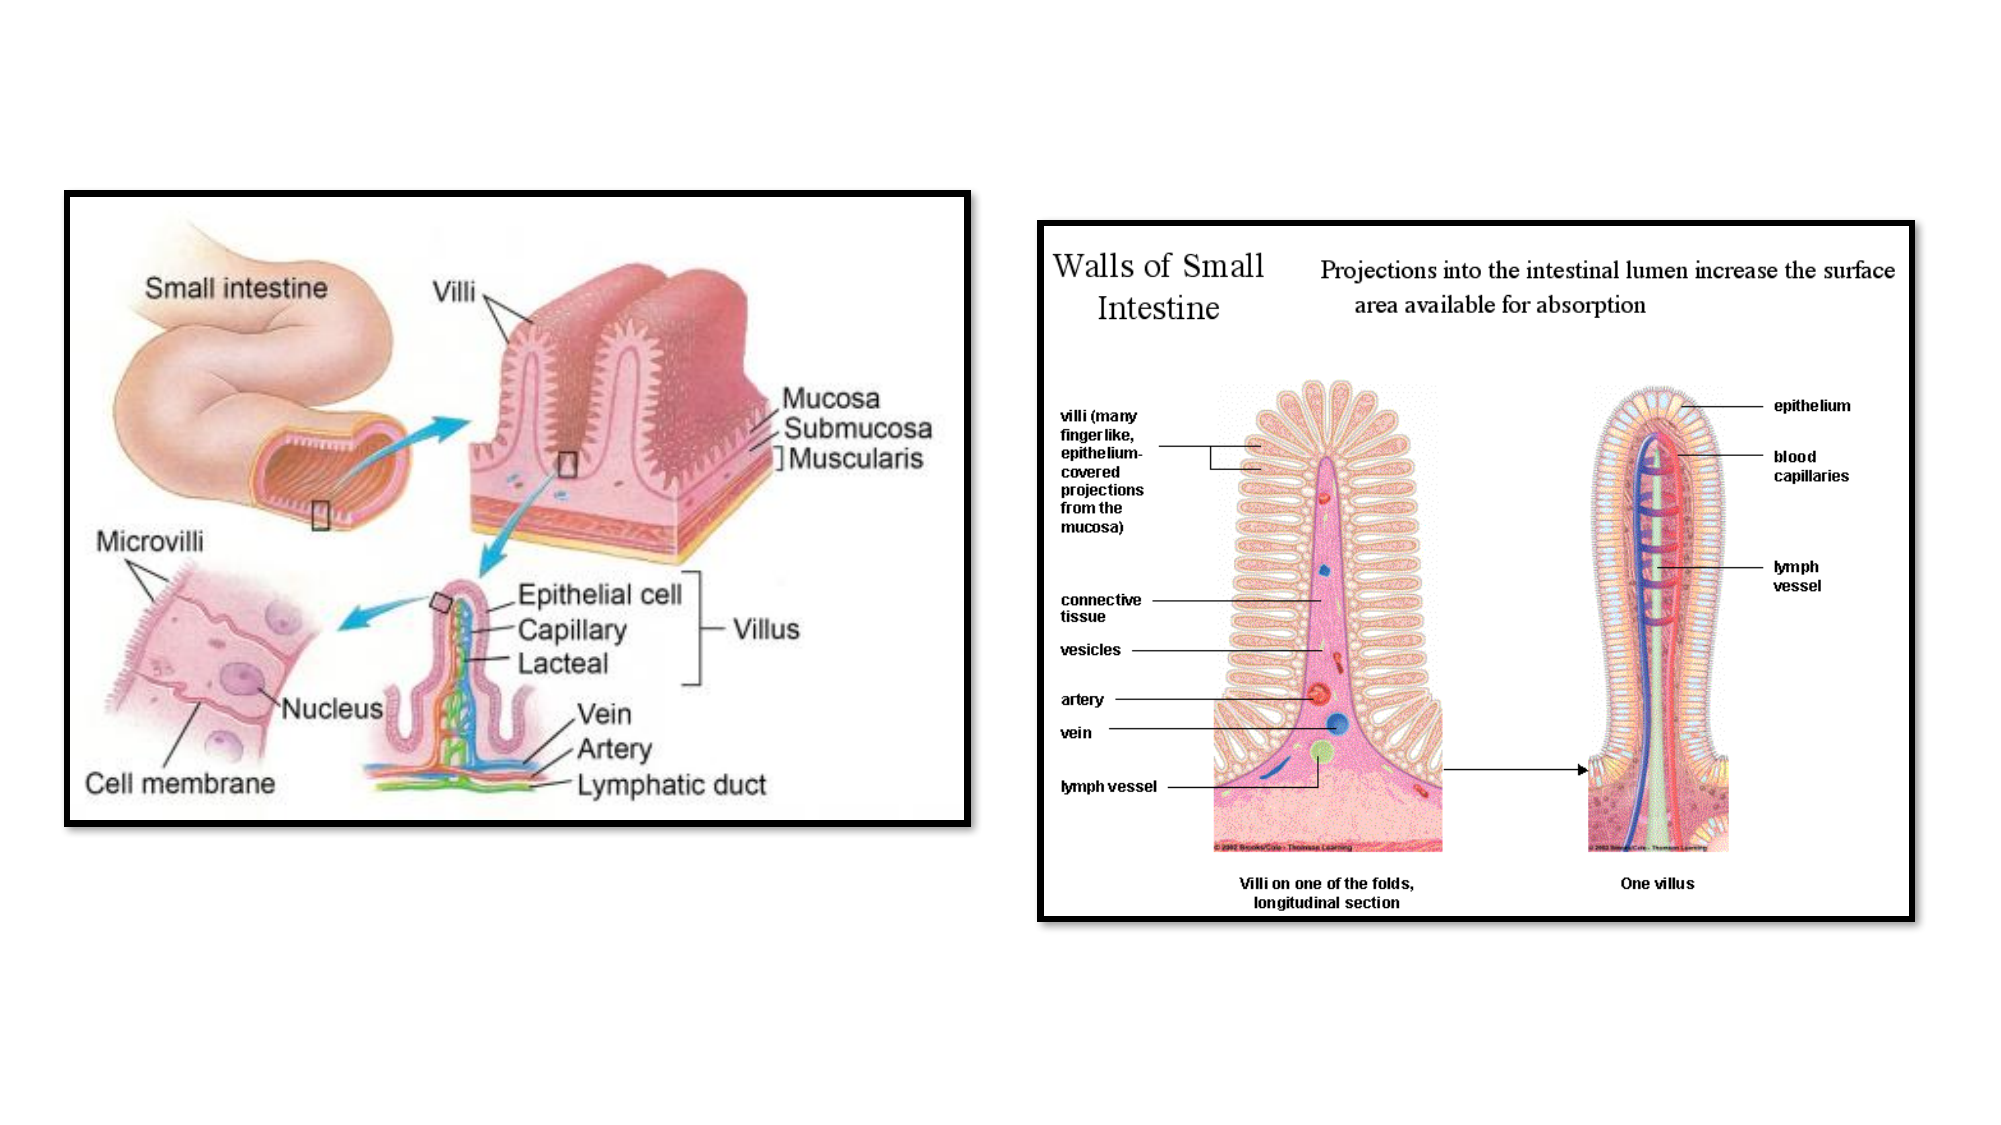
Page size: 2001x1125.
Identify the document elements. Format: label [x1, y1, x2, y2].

picture [1043, 226, 1909, 916]
picture [70, 196, 965, 821]
